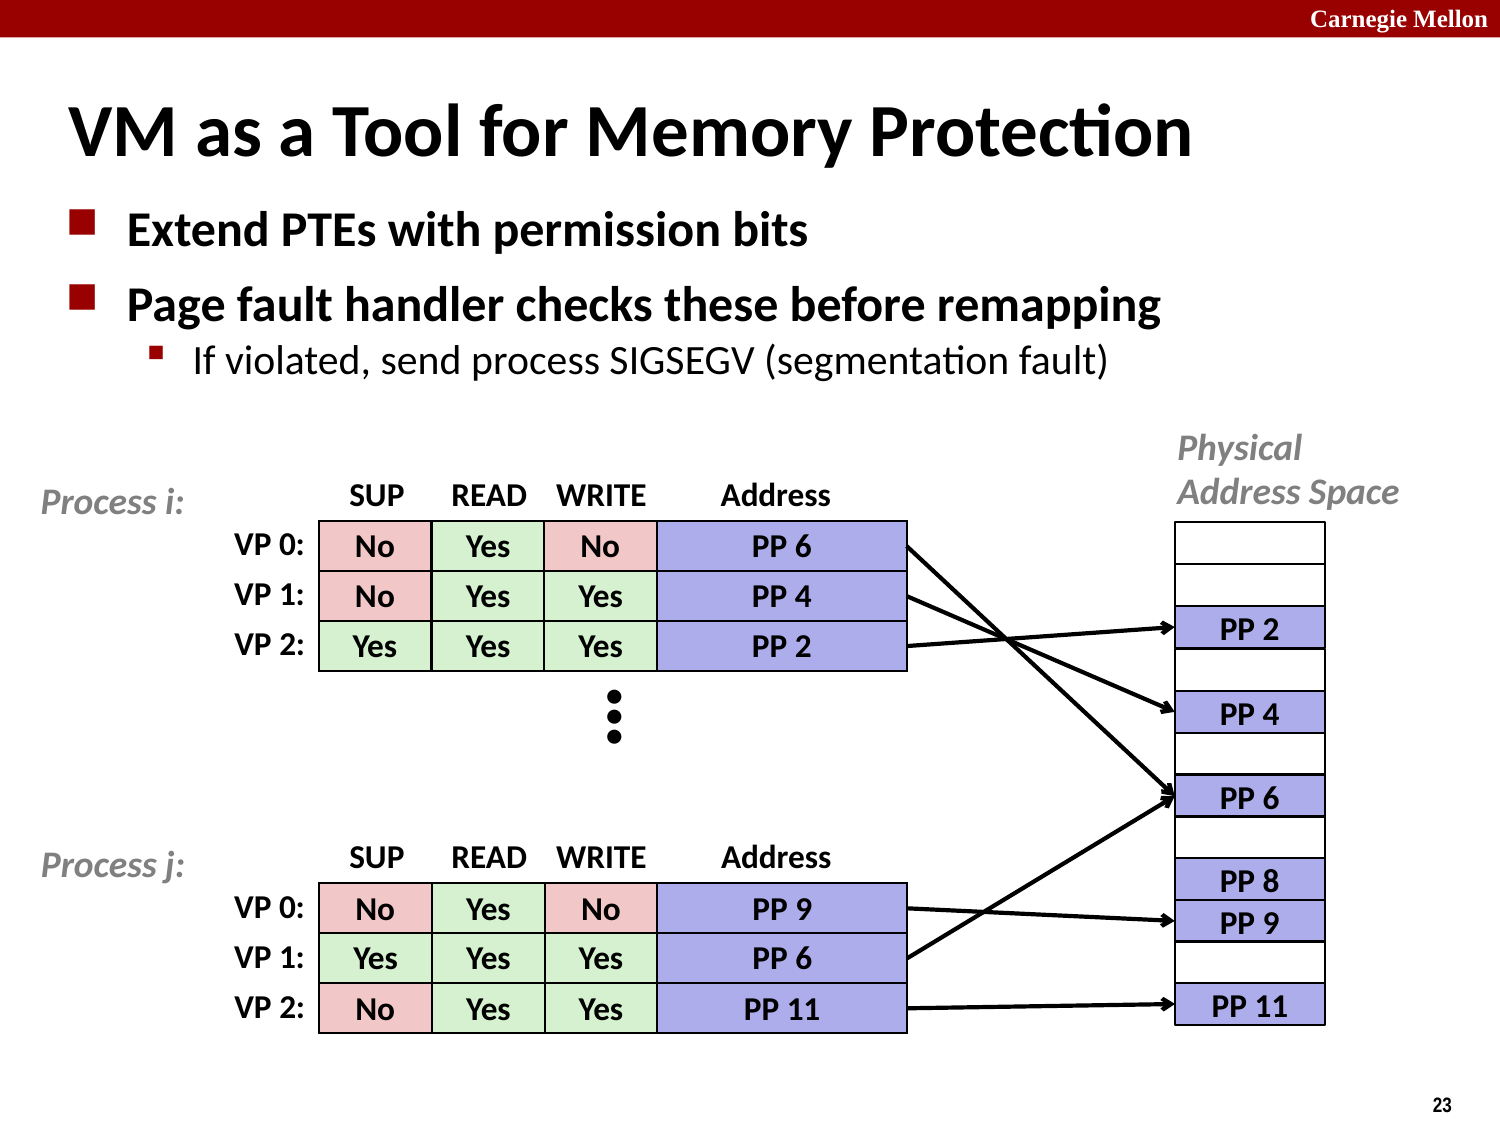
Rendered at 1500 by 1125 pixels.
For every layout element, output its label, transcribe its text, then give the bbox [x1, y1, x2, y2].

text_box Yes [432, 983, 544, 1034]
text_box No [318, 571, 432, 621]
text_box Yes [544, 621, 657, 672]
text_box [1183, 648, 1325, 690]
text_box [1174, 940, 1325, 983]
text_box PP 6 [1181, 775, 1325, 816]
text_box VP 1: [219, 570, 318, 620]
text_box READ [436, 471, 541, 521]
text_box Address [706, 833, 847, 883]
text_box Yes [432, 571, 544, 621]
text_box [906, 795, 1175, 959]
text_box Process j: [25, 838, 201, 893]
text_box Yes [544, 933, 658, 983]
text_box Yes [432, 621, 544, 672]
text_box [1181, 563, 1325, 606]
title VM as a Tool for Memory Protection [53, 62, 1500, 192]
text_box • • • [591, 683, 632, 758]
text_box [1181, 816, 1325, 858]
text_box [906, 1003, 1176, 1009]
text_box PP 6 [657, 521, 907, 571]
text_box Yes [544, 983, 658, 1034]
text_box Process i: [25, 475, 200, 530]
text_box SUP [334, 471, 420, 521]
text_box VP 0: [219, 520, 321, 570]
text_box PP 9 [1181, 899, 1325, 940]
text_box PP 8 [1181, 858, 1325, 899]
text_box WRITE [541, 833, 662, 883]
text_box Yes [544, 571, 657, 621]
text_box VP 0: [219, 883, 321, 933]
text_box PP 11 [1174, 983, 1325, 1025]
text_box VP 2: [219, 620, 318, 670]
text_box Yes [432, 933, 544, 983]
text_box PP 4 [1181, 690, 1325, 732]
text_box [906, 626, 1175, 647]
text_box Yes [321, 933, 432, 983]
text_box VP 2: [219, 983, 321, 1034]
text_box Yes [432, 883, 544, 933]
text_box PP 2 [1183, 606, 1325, 648]
list Extend PTEs with permission bits Page fault handler checks these before remapping If violated, send process SIGSEGV (segmentation fault) [55, 198, 1419, 412]
text_box No [544, 521, 657, 571]
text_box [906, 718, 1175, 795]
text_box No [544, 883, 658, 933]
text_box VP 1: [219, 933, 321, 983]
text_box [1181, 732, 1325, 775]
text_box WRITE [541, 471, 662, 521]
text_box PP 9 [658, 883, 901, 933]
text_box READ [436, 833, 541, 883]
text_box SUP [334, 833, 420, 883]
text_box Yes [432, 521, 544, 571]
text_box PP 11 [658, 983, 908, 1034]
text_box Address [705, 471, 847, 521]
text_box [1174, 521, 1325, 563]
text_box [906, 595, 1175, 626]
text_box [906, 653, 1175, 713]
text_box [906, 545, 1175, 595]
text_box No [321, 883, 432, 933]
text_box Physical Address Space [1162, 417, 1438, 521]
text_box Yes [318, 621, 432, 672]
text_box No [321, 983, 432, 1034]
text_box PP 2 [657, 621, 900, 672]
text_box No [318, 521, 432, 571]
text_box PP 4 [657, 571, 901, 621]
text_box PP 6 [658, 933, 908, 983]
